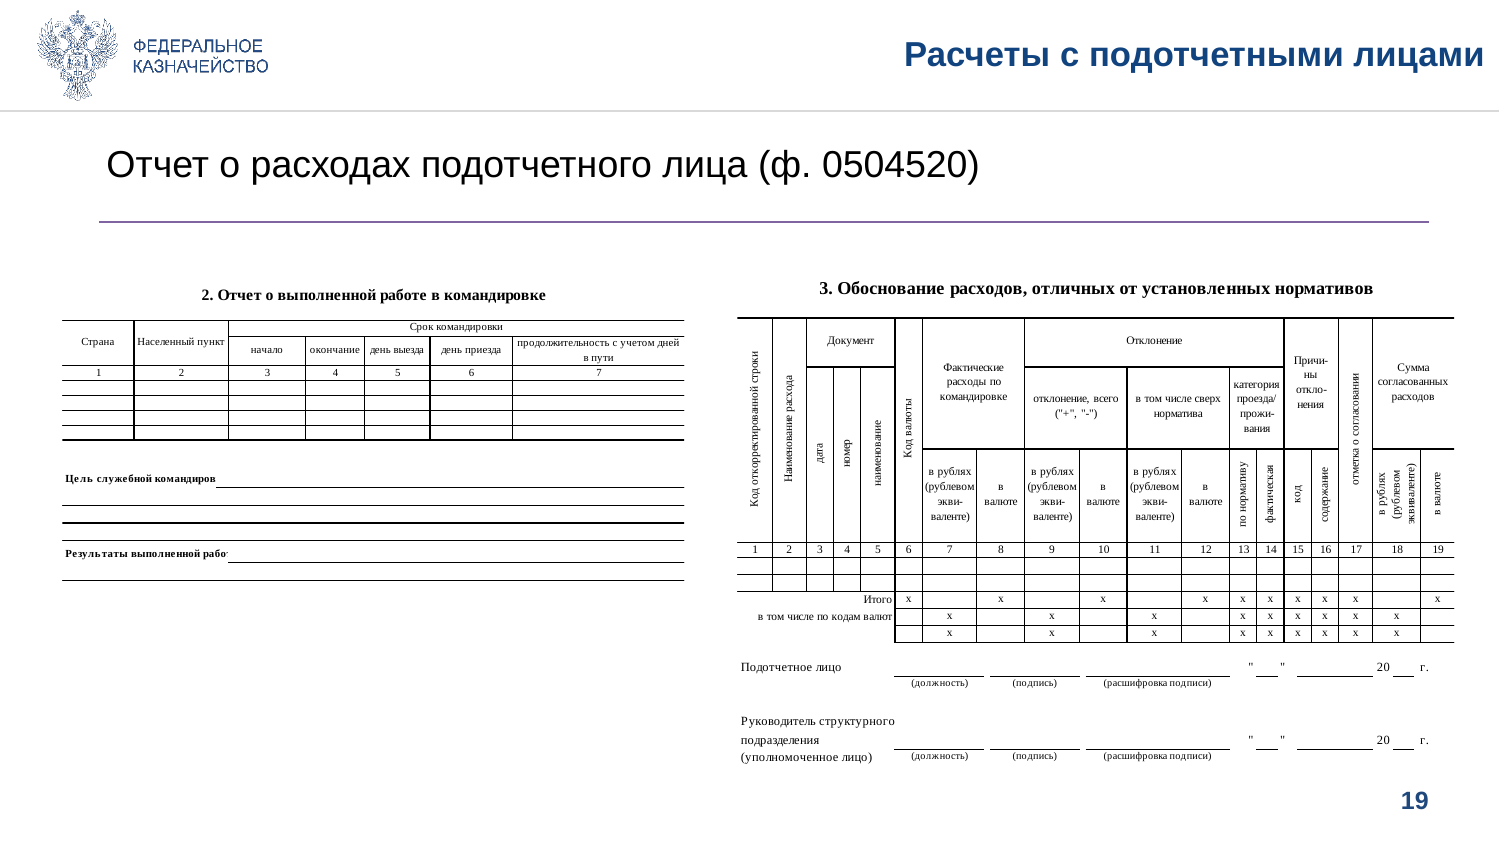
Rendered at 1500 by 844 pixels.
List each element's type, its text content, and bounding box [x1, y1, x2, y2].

picture [37, 10, 268, 101]
text_box Отчет о расходах подотчетного лица (ф. 0504520) [91, 132, 1417, 193]
picture [737, 276, 1456, 785]
picture [62, 284, 686, 599]
slide_number 18 [1083, 794, 1429, 815]
text_box Расчеты с подотчетными лицами [655, 23, 1500, 81]
